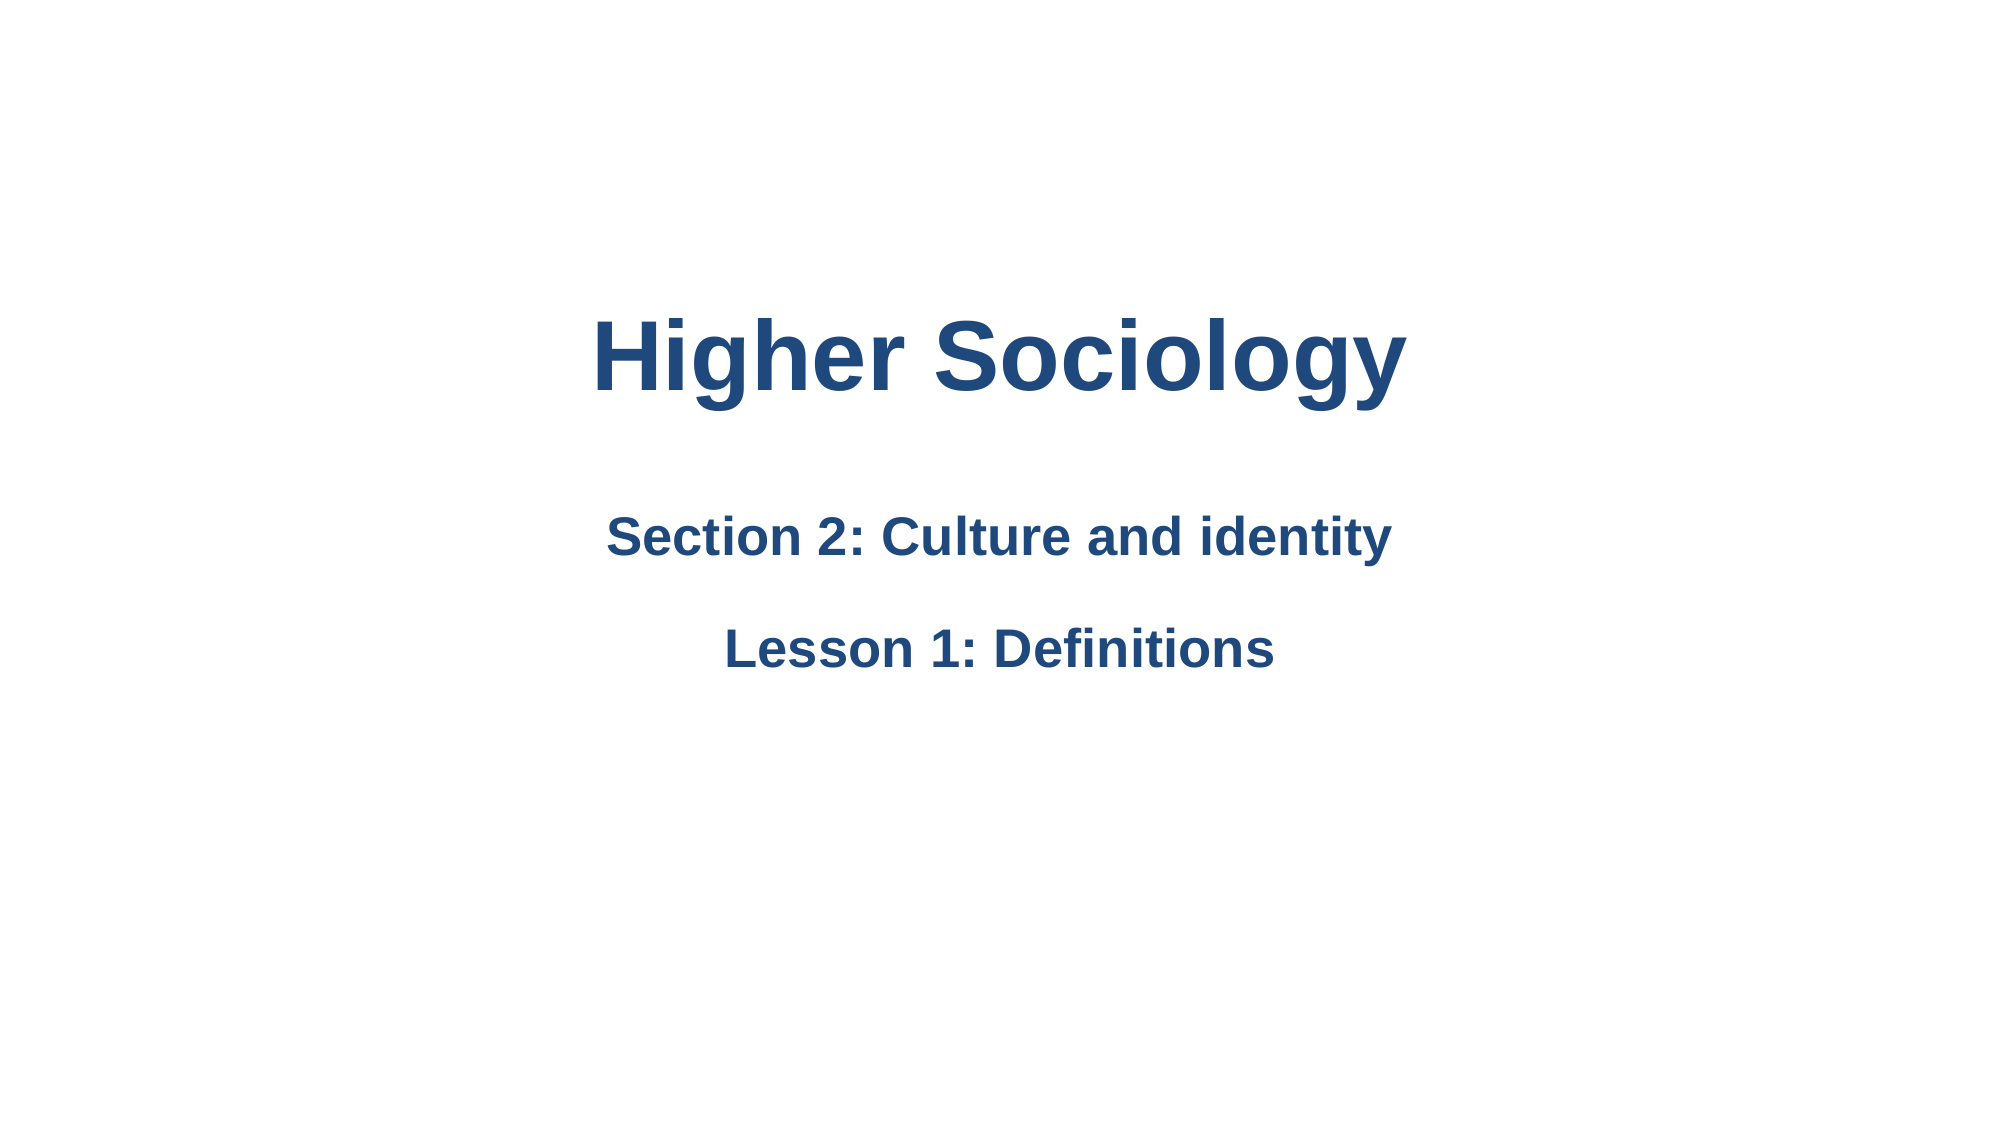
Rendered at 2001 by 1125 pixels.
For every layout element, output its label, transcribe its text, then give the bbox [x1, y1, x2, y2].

title Higher Sociology Section 2: Culture and identity Lesson 1: Definitions [249, 292, 1750, 892]
